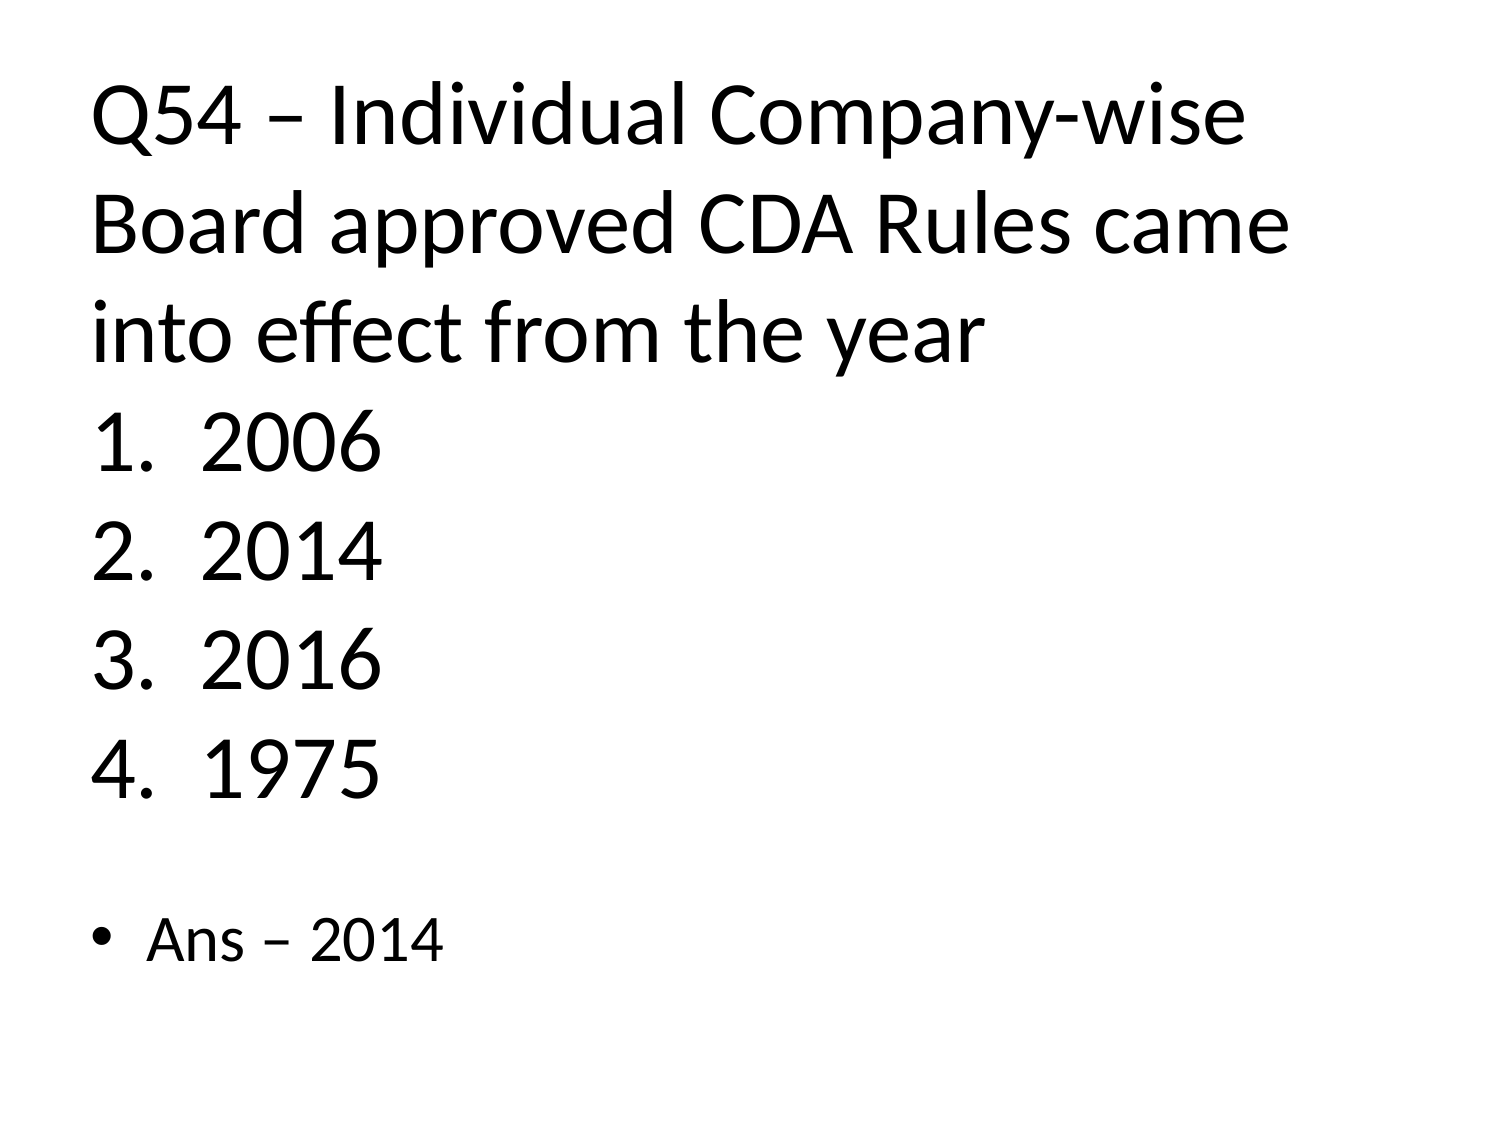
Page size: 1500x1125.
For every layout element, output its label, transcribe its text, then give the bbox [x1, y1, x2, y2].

title Q54 – Individual Company-wise Board approved CDA Rules came into effect from the year 1. 2006 2. 2014 3. 2016 4. 1975 [75, 45, 1425, 825]
list Ans – 2014 [75, 887, 1425, 1005]
